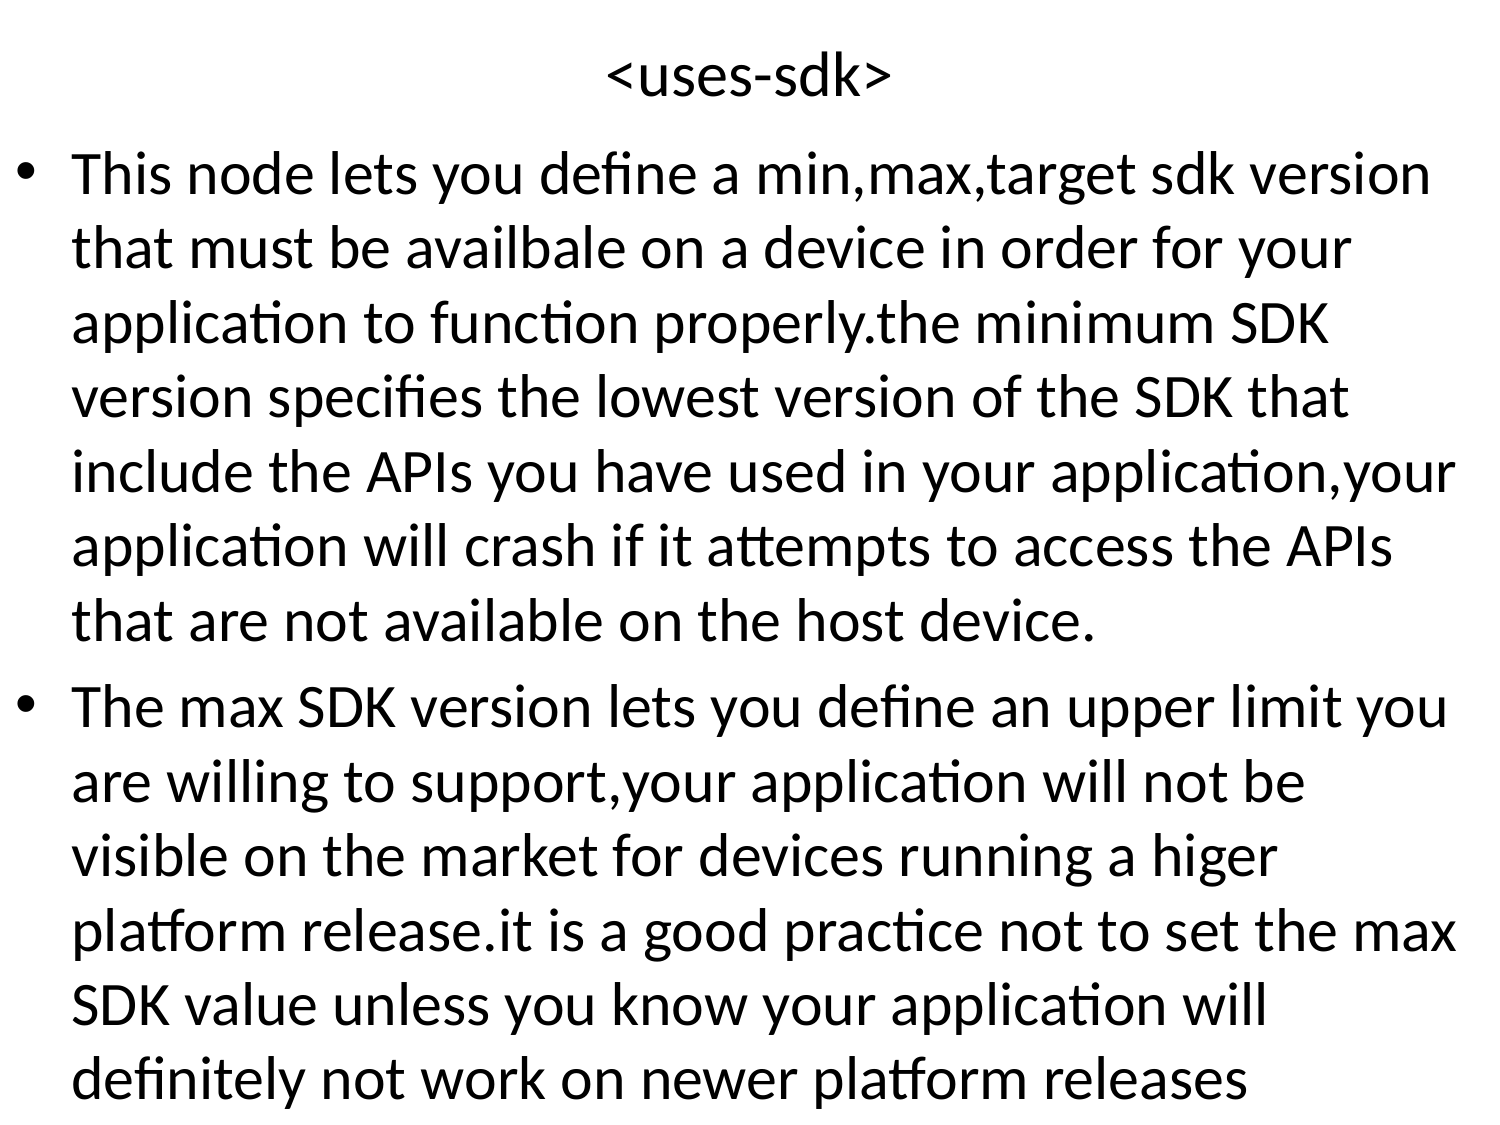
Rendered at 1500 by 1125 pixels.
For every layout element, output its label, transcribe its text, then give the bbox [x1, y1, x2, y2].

list This node lets you define a min,max,target sdk version that must be availbale on a device in order for your application to function properly.the minimum SDK version specifies the lowest version of the SDK that include the APIs you have used in your application,your application will crash if it attempts to access the APIs that are not available on the host device. The max SDK version lets you define an upper limit you are willing to support,your application will not be visible on the market for devices running a higer platform release.it is a good practice not to set the max SDK value unless you know your application will definitely not work on newer platform releases [0, 125, 1475, 1125]
title <uses-sdk> [75, 24, 1425, 118]
